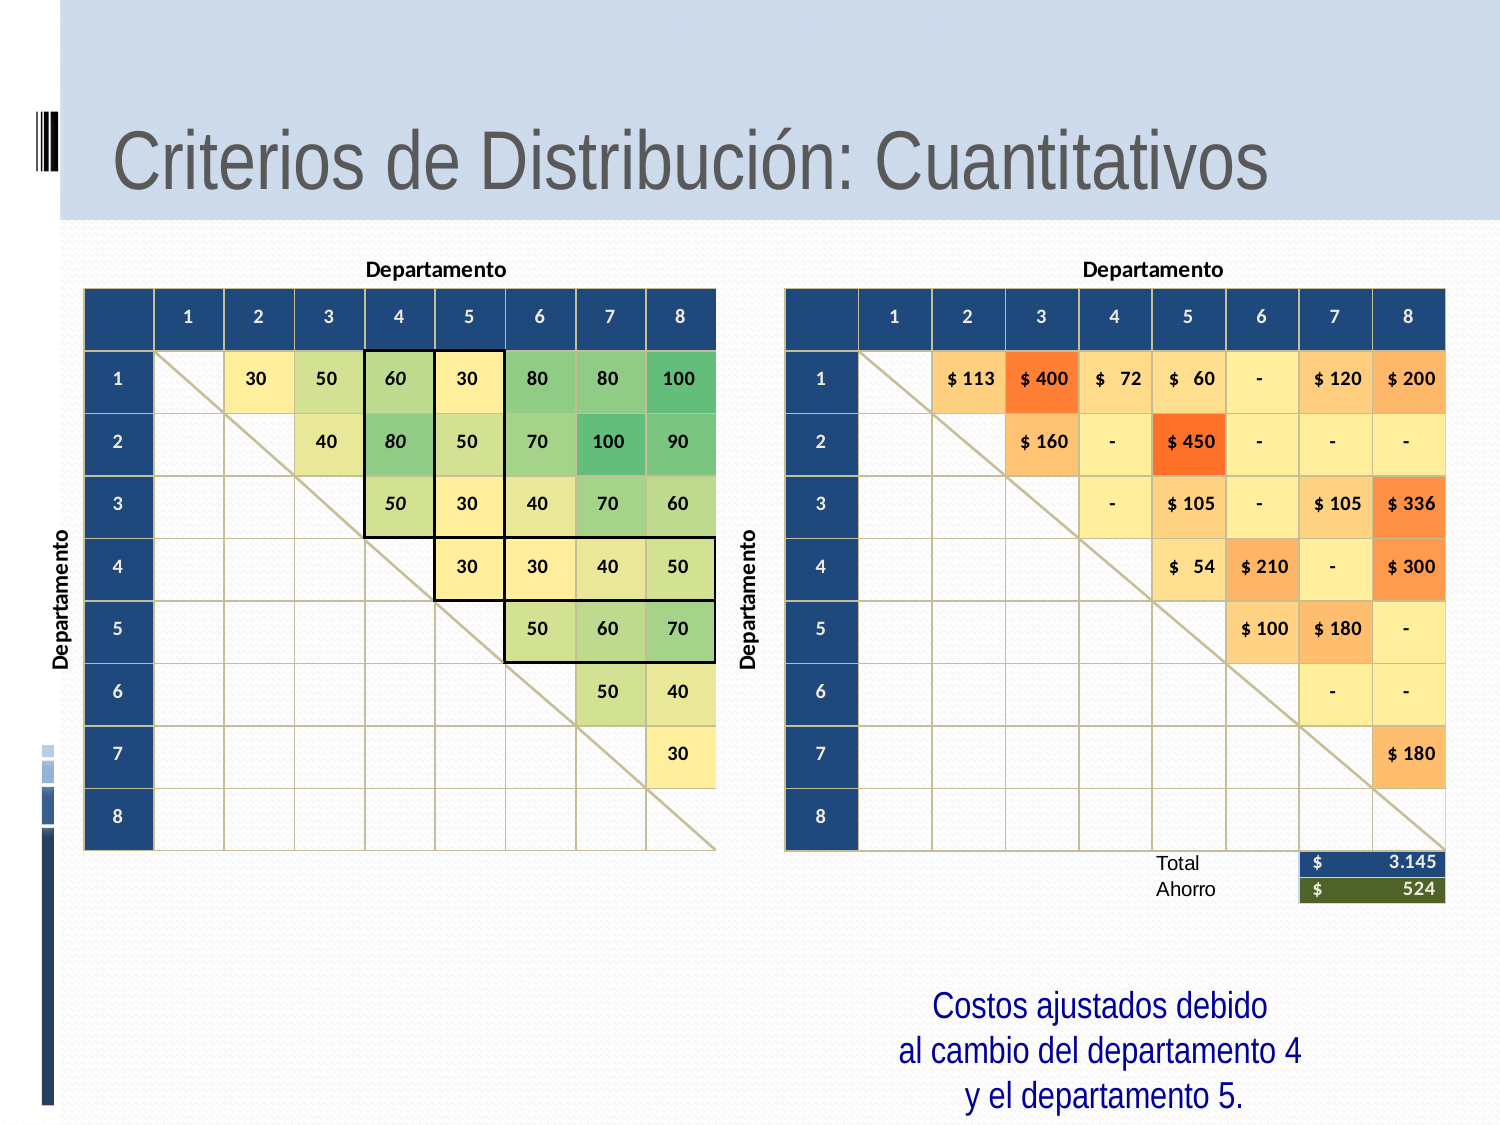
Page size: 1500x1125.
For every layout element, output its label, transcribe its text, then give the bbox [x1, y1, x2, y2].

title Criterios de Distribución: Cuantitativos [111, 18, 1436, 207]
picture [720, 225, 1448, 906]
picture [46, 225, 718, 853]
text_box Costos ajustados debido al cambio del departamento 4 y el departamento 5. [883, 973, 1317, 1124]
